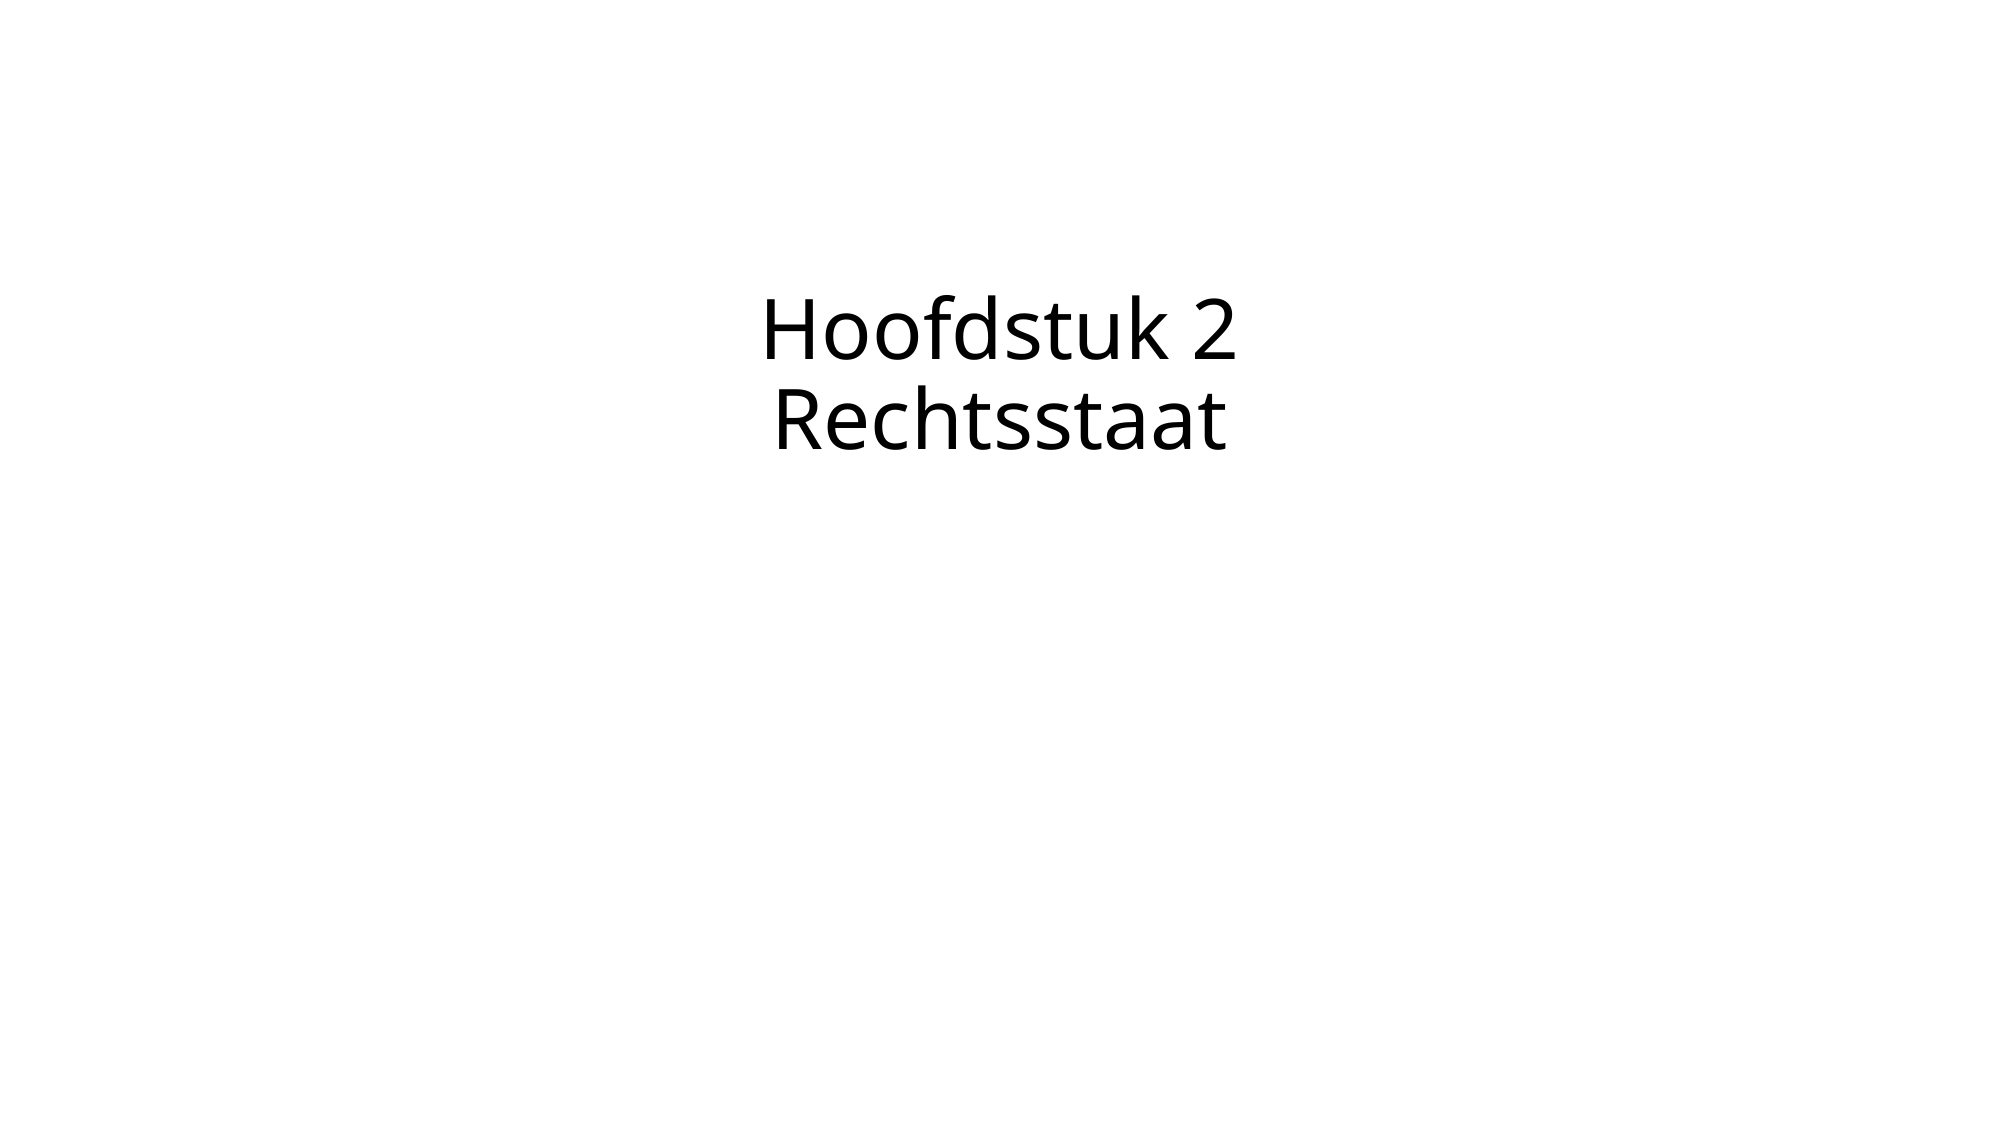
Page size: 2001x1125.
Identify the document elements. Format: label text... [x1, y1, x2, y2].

title Hoofdstuk 2 Rechtsstaat [249, 184, 1750, 576]
